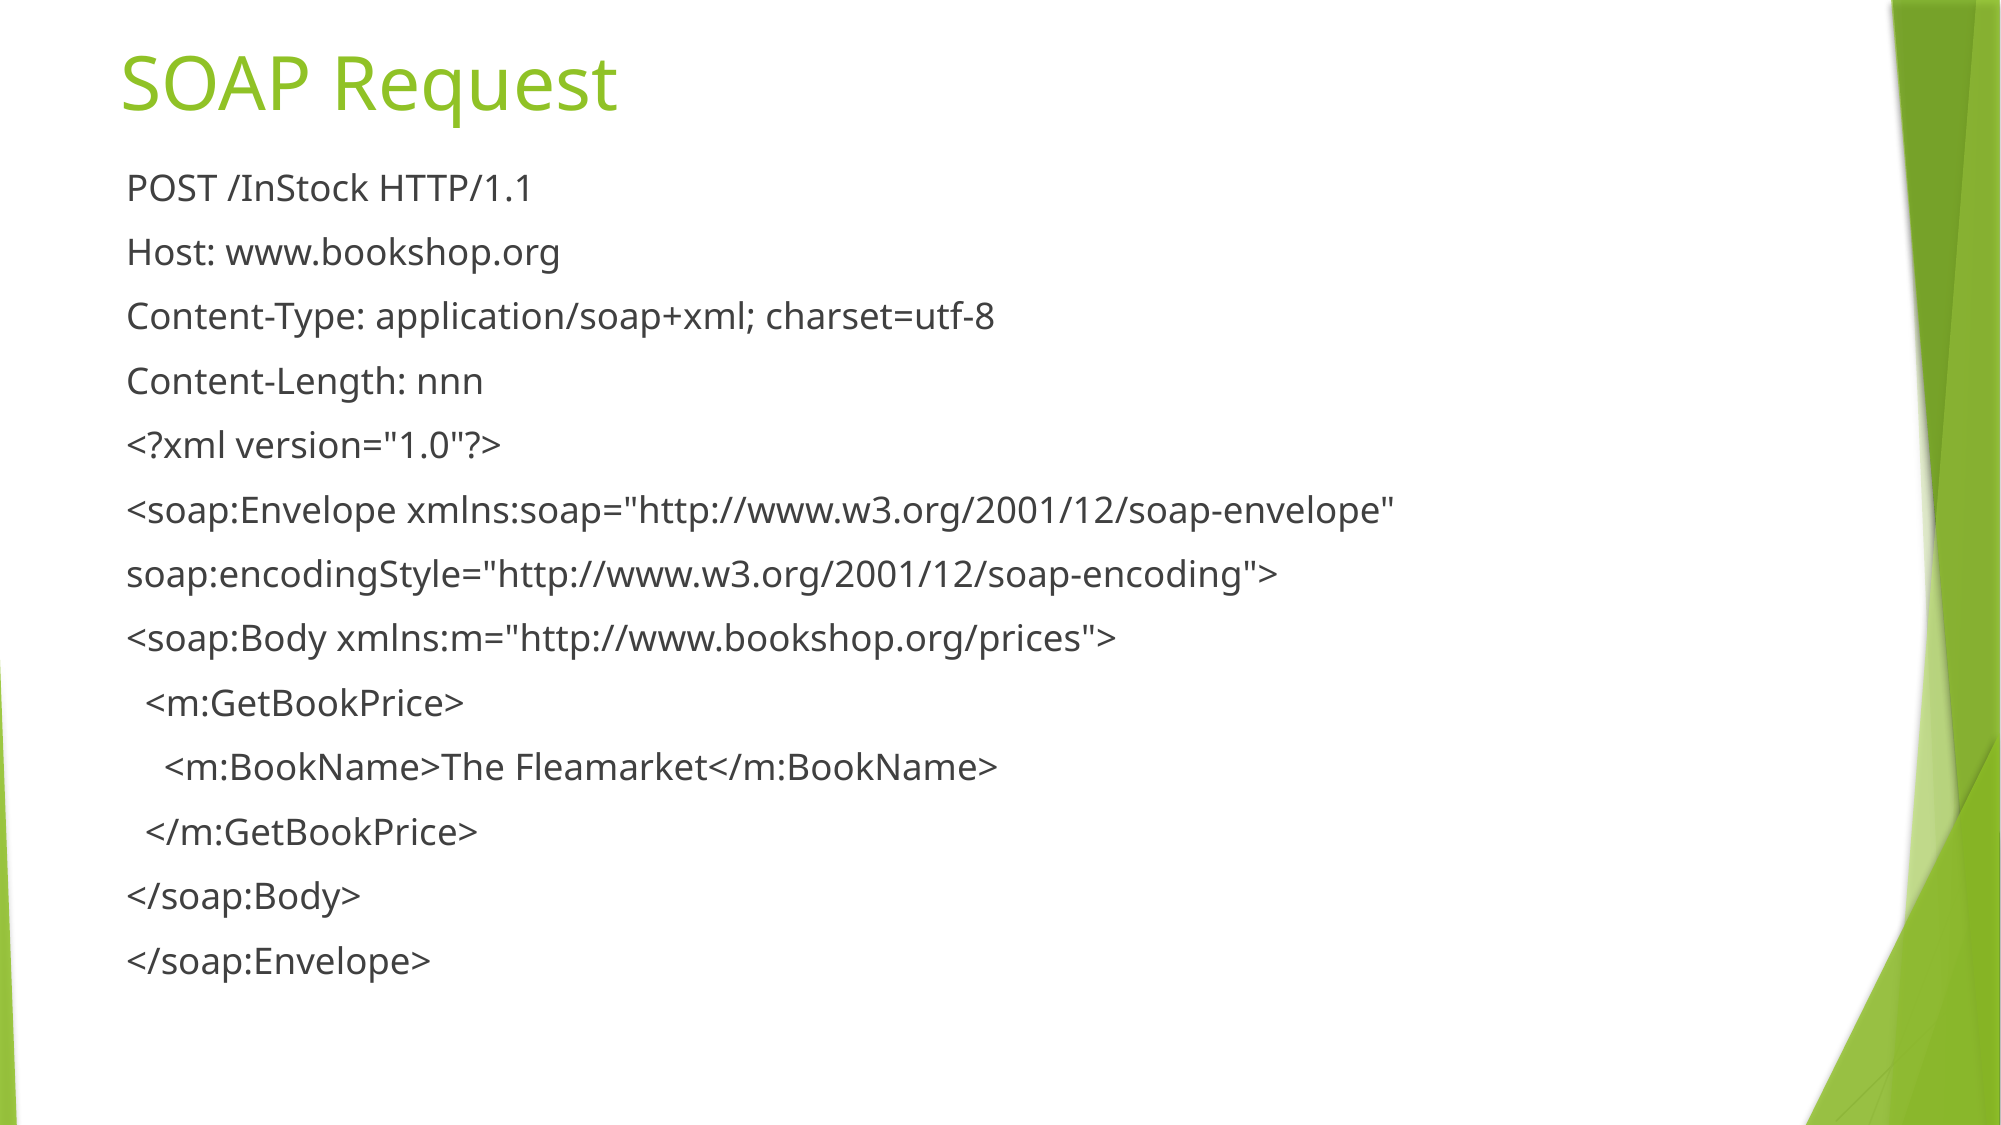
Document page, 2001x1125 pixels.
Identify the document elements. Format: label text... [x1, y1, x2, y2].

list POST /InStock HTTP/1.1 Host: www.bookshop.org Content-Type: application/soap+xml; charset=utf-8 Content-Length: nnn <?xml version="1.0"?> <soap:Envelope xmlns:soap="http://www.w3.org/2001/12/soap-envelope" soap:encodingStyle="http://www.w3.org/2001/12/soap-encoding"> <soap:Body xmlns:m="http://www.bookshop.org/prices"> <m:GetBookPrice> <m:BookName>The Fleamarket</m:BookName> </m:GetBookPrice> </soap:Body> </soap:Envelope> [111, 156, 1869, 991]
title SOAP Request [105, 27, 1871, 137]
